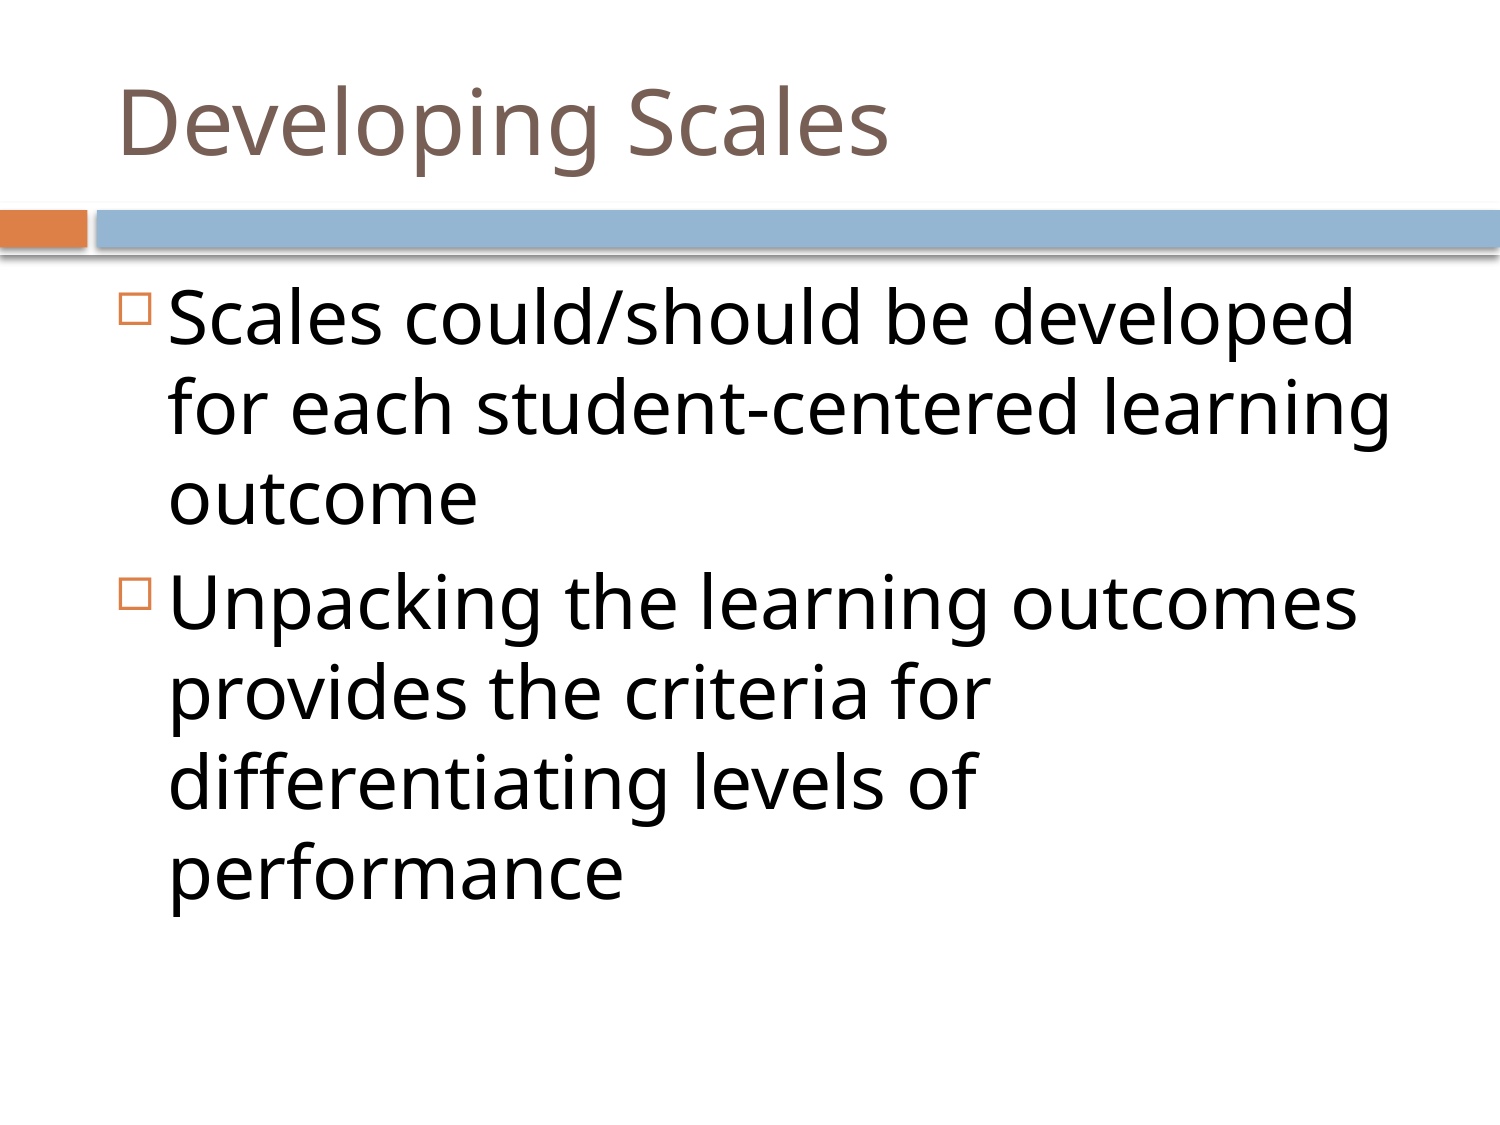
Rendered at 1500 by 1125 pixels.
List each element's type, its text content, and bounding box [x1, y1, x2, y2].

title Developing Scales [100, 37, 1438, 200]
list Scales could/should be developed for each student-centered learning outcome Unpacking the learning outcomes provides the criteria for differentiating levels of performance [100, 262, 1438, 1000]
